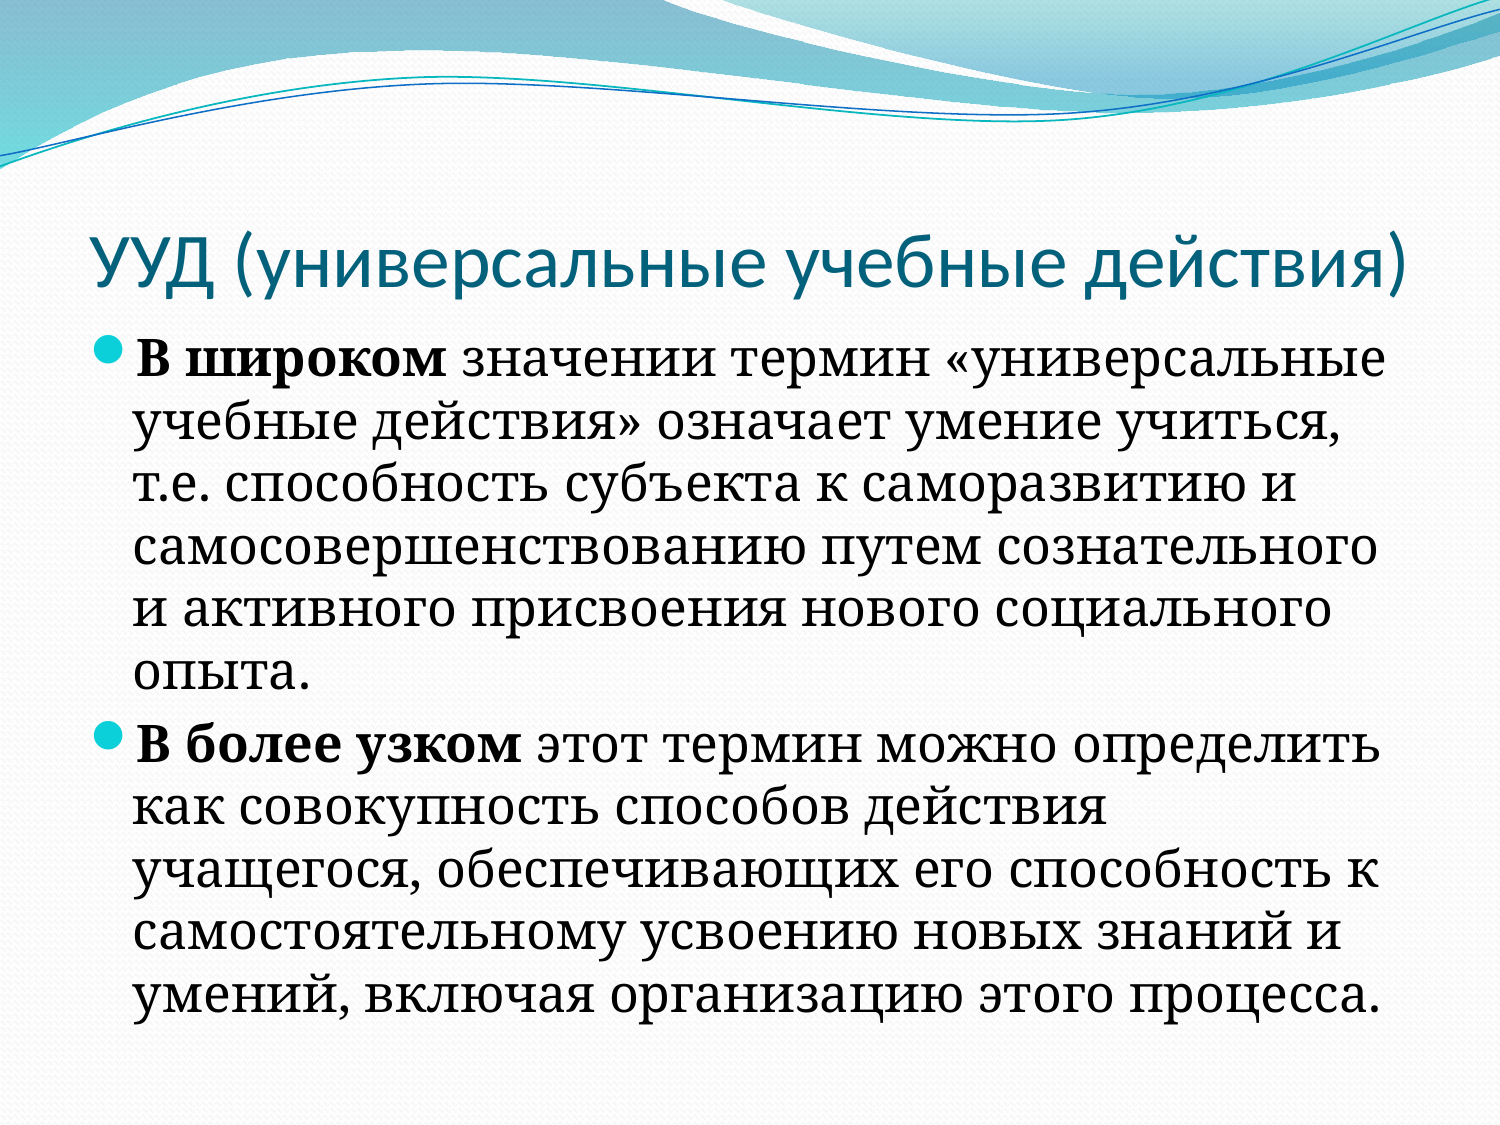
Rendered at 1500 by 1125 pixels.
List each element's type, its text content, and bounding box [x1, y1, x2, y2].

title УУД (универсальные учебные действия) [75, 115, 1425, 303]
list В широком значении термин «универсальные учебные действия» означает умение учиться, т.е. способность субъекта к саморазвитию и самосовершенствованию путем сознательного и активного присвоения нового социального опыта. В более узком этот термин можно определить как совокупность способов действия учащегося, обеспечивающих его способность к самостоятельному усвоению новых знаний и умений, включая организацию этого процесса. [75, 317, 1425, 1038]
